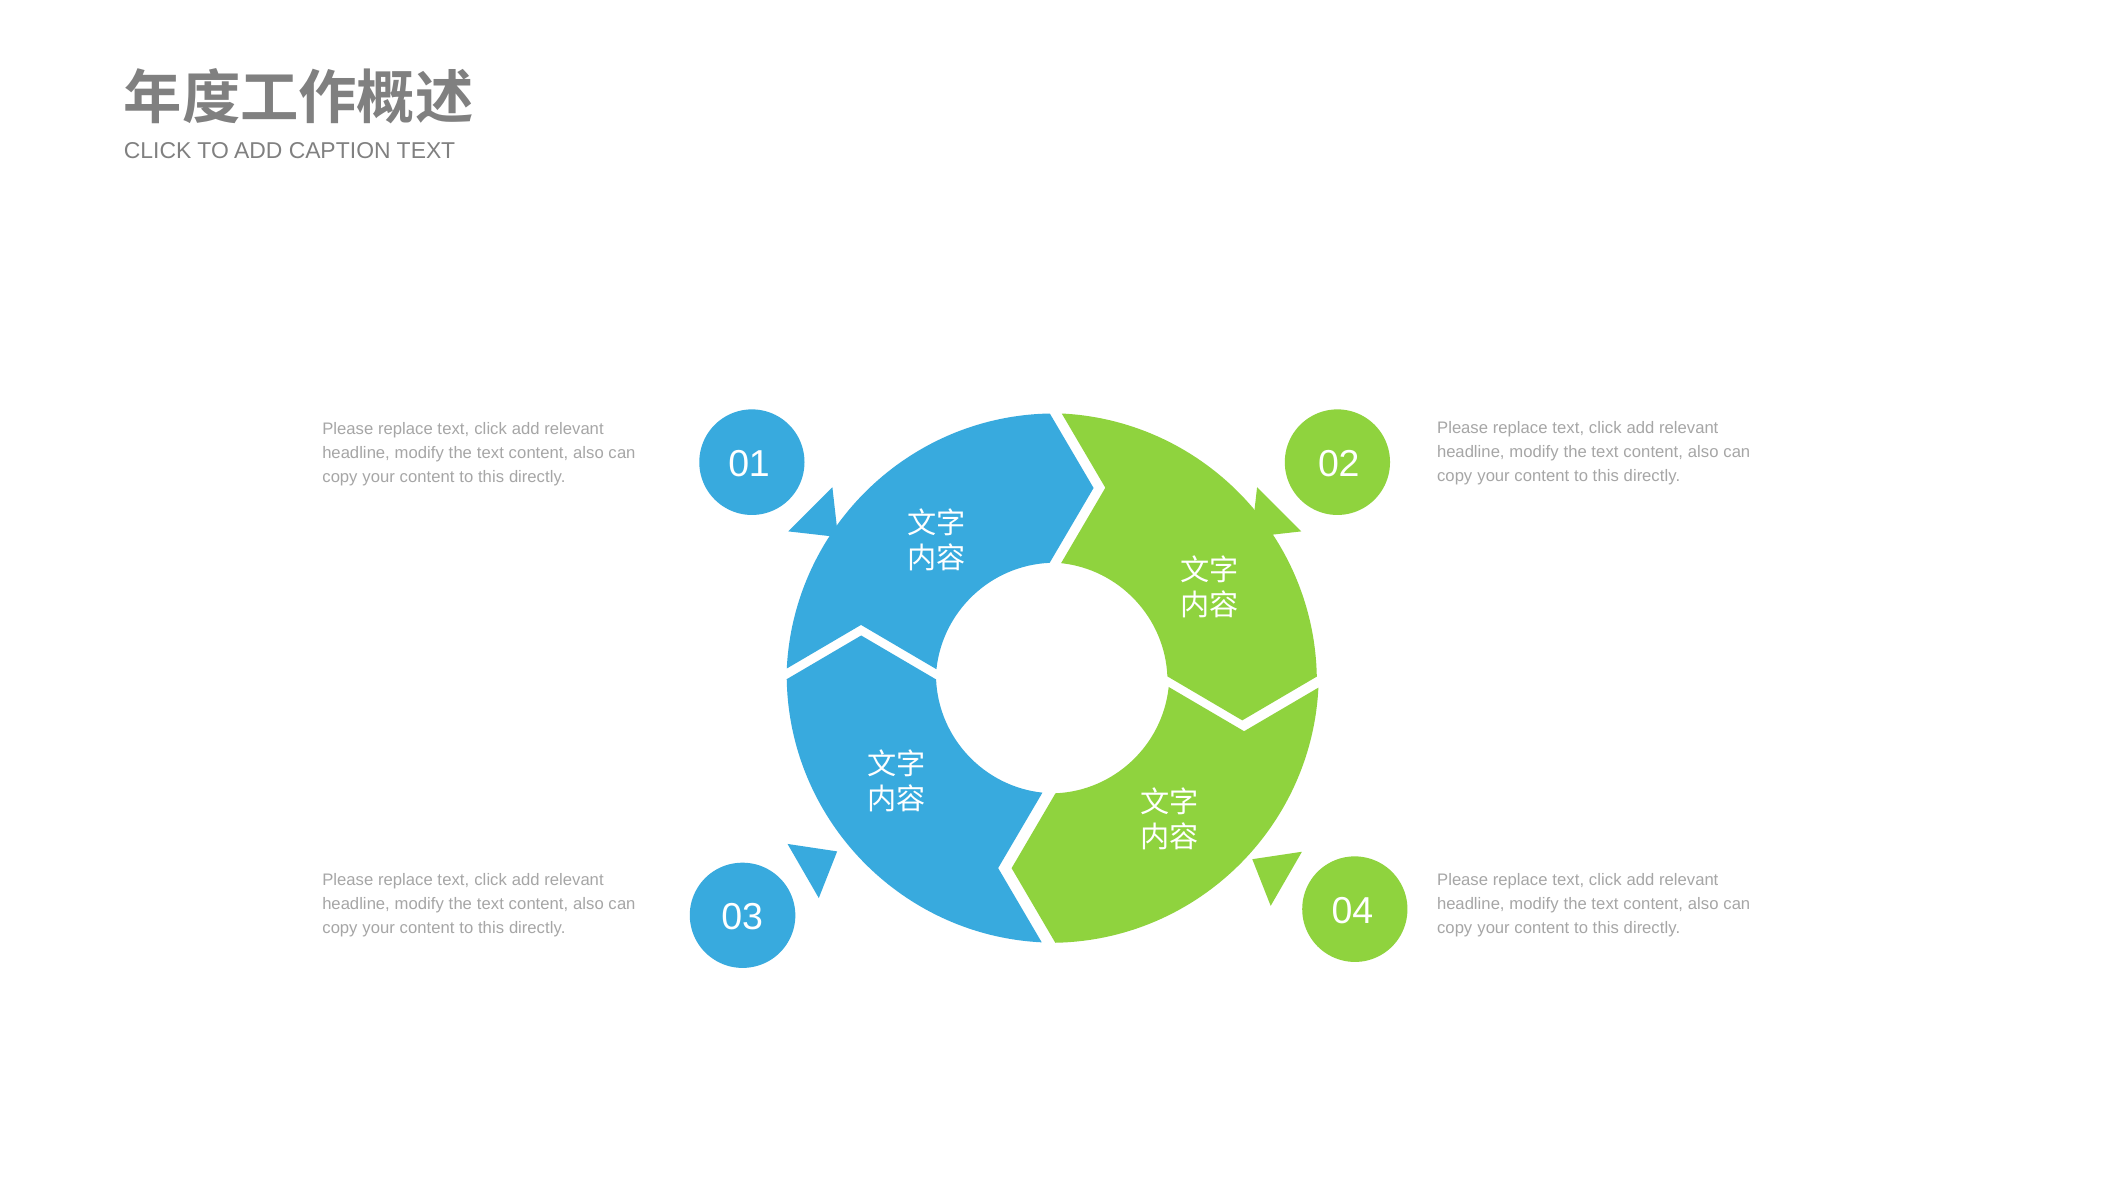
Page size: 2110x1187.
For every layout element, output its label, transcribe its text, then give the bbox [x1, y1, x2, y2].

text_box [786, 413, 1094, 670]
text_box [684, 827, 841, 961]
text_box Please replace text, click add relevant headline, modify the text content, also can copy your content to this directly. [322, 414, 660, 486]
text_box Please replace text, click add relevant headline, modify the text content, also can copy your content to this directly. [1437, 865, 1782, 937]
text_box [1248, 835, 1405, 969]
text_box 文字内容 [1167, 530, 1252, 643]
text_box 文字内容 [895, 483, 979, 595]
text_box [1234, 409, 1391, 543]
text_box [786, 635, 1043, 943]
text_box [1011, 686, 1319, 943]
text_box [1061, 413, 1317, 721]
text_box Please replace text, click add relevant headline, modify the text content, also can copy your content to this directly. [1437, 413, 1782, 485]
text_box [699, 409, 856, 543]
text_box CLICK TO ADD CAPTION TEXT [123, 135, 503, 163]
text_box Please replace text, click add relevant headline, modify the text content, also can copy your content to this directly. [322, 865, 660, 937]
text_box 文字内容 [1127, 762, 1212, 875]
text_box 年度工作概述 [123, 60, 503, 131]
text_box 文字内容 [855, 724, 939, 836]
